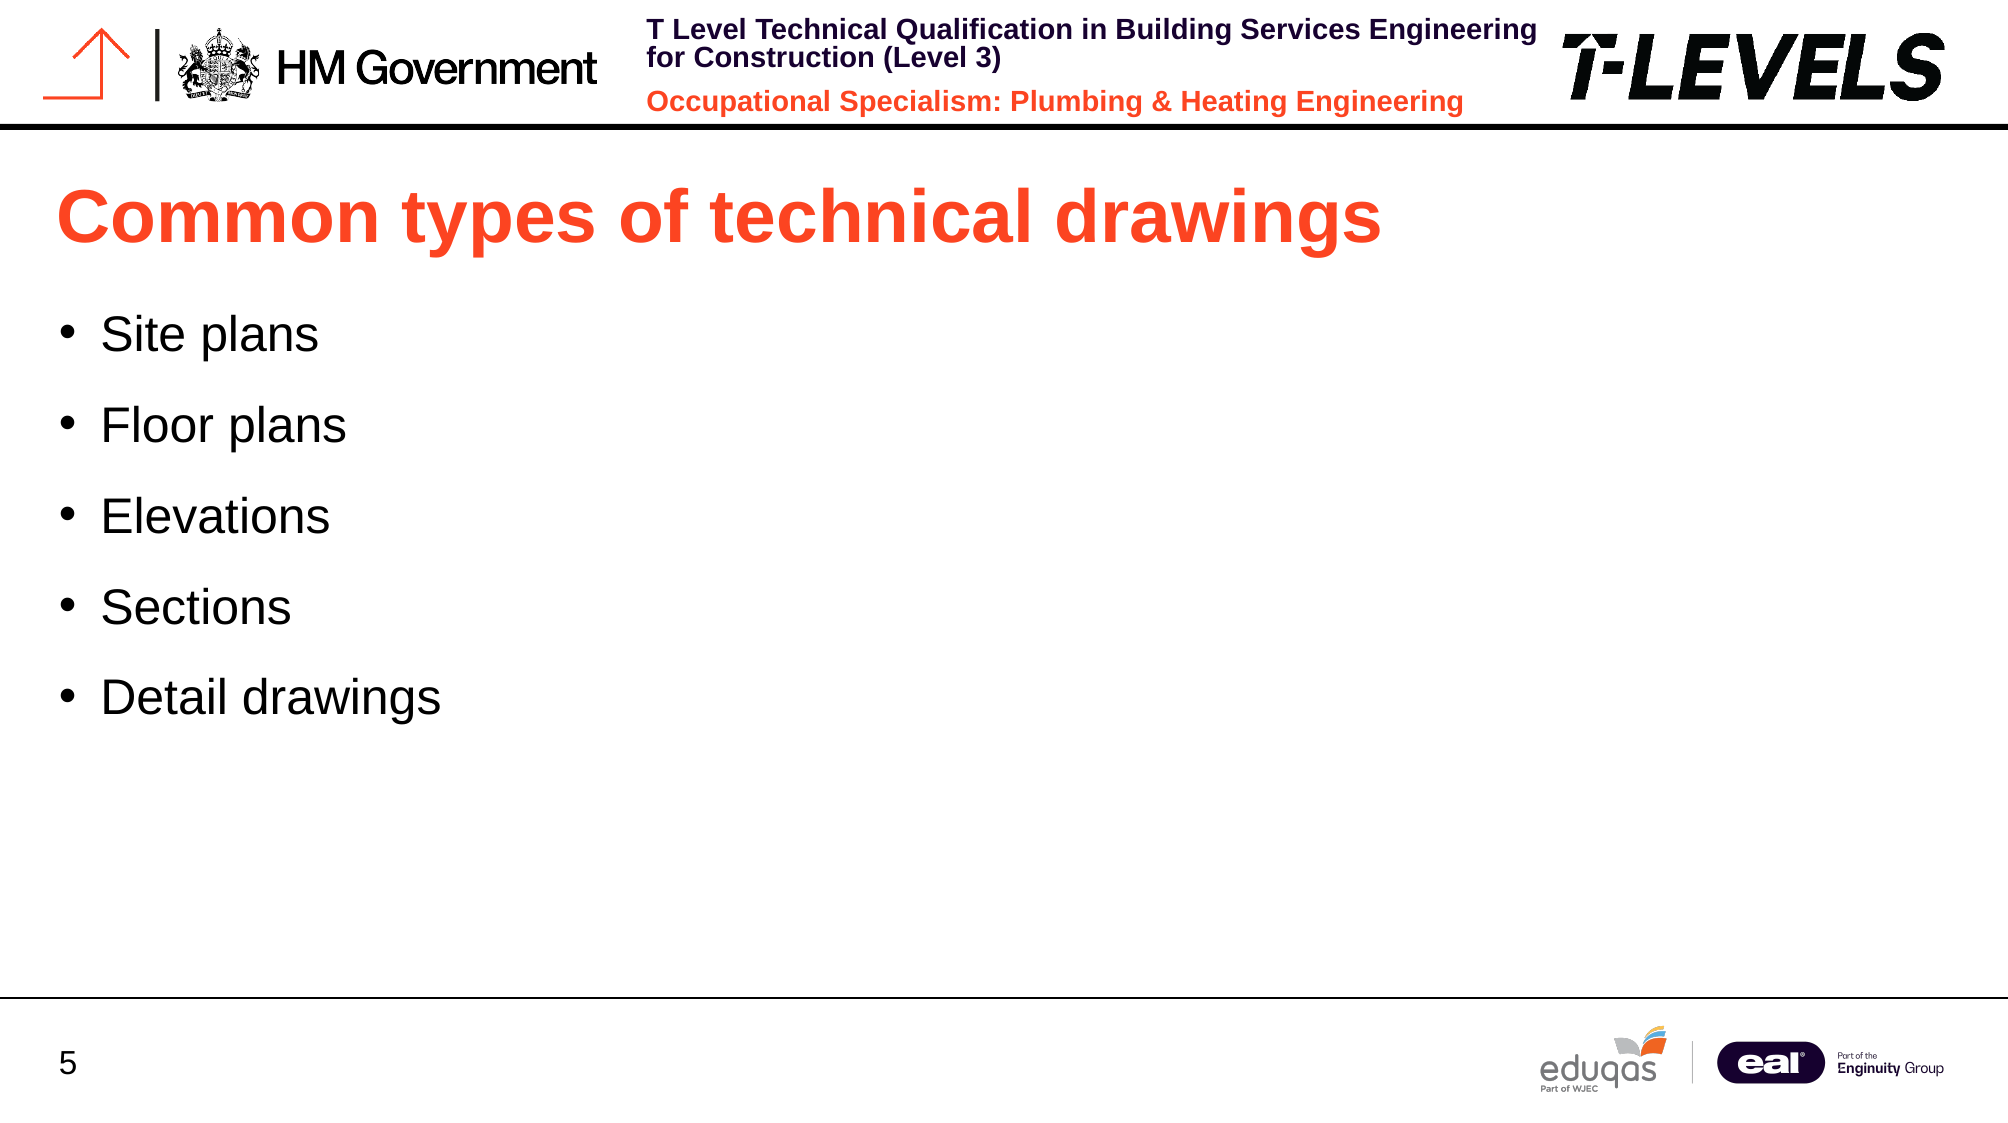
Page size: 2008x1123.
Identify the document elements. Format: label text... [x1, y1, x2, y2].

title Common types of technical drawings [41, 111, 1949, 314]
picture [1535, 1021, 1949, 1097]
picture [38, 27, 136, 100]
list Site plans Floor plans Elevations Sections Detail drawings [59, 295, 1901, 975]
picture [1543, 25, 1964, 108]
picture [155, 28, 597, 102]
